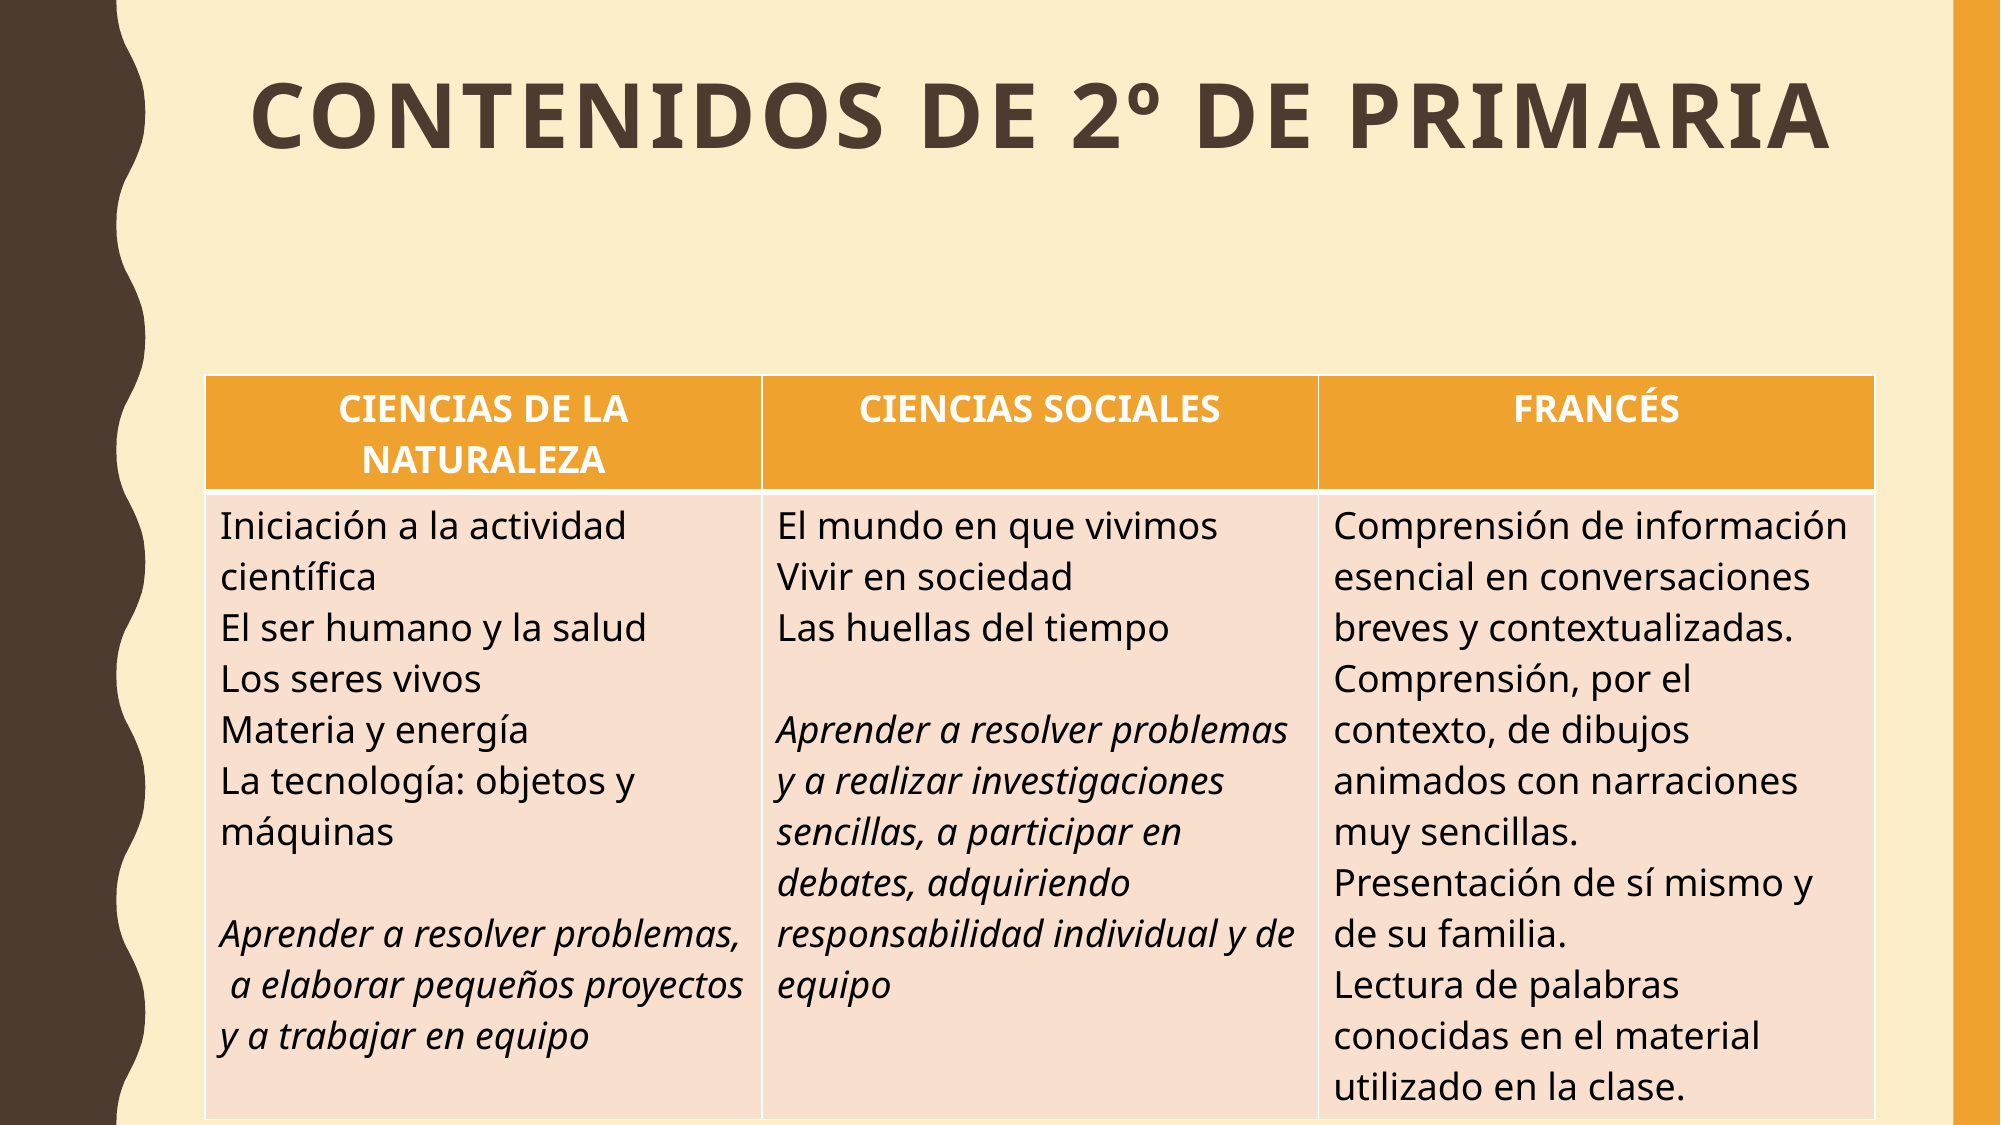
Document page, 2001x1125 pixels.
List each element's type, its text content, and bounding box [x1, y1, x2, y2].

table_header CIENCIAS DE LA NATURALEZA [206, 376, 761, 489]
title CONTENIDOS DE 2º DE PRIMARIA [205, 62, 1875, 265]
table_header FRANCÉS [1319, 376, 1874, 489]
table_cell El mundo en que vivimos Vivir en sociedad Las huellas del tiempo Aprender a resolver problemas y a realizar investigaciones sencillas, a participar en debates, adquiriendo responsabilidad individual y de equipo [763, 495, 1318, 1119]
table_cell Iniciación a la actividad científica El ser humano y la salud Los seres vivos Materia y energía La tecnología: objetos y máquinas Aprender a resolver problemas, a elaborar pequeños proyectos y a trabajar en equipo [206, 495, 761, 1119]
table_cell Comprensión de información esencial en conversaciones breves y contextualizadas. Comprensión, por el contexto, de dibujos animados con narraciones muy sencillas. Presentación de sí mismo y de su familia. Lectura de palabras conocidas en el material utilizado en la clase. [1319, 495, 1874, 1119]
table_header CIENCIAS SOCIALES [763, 376, 1318, 489]
